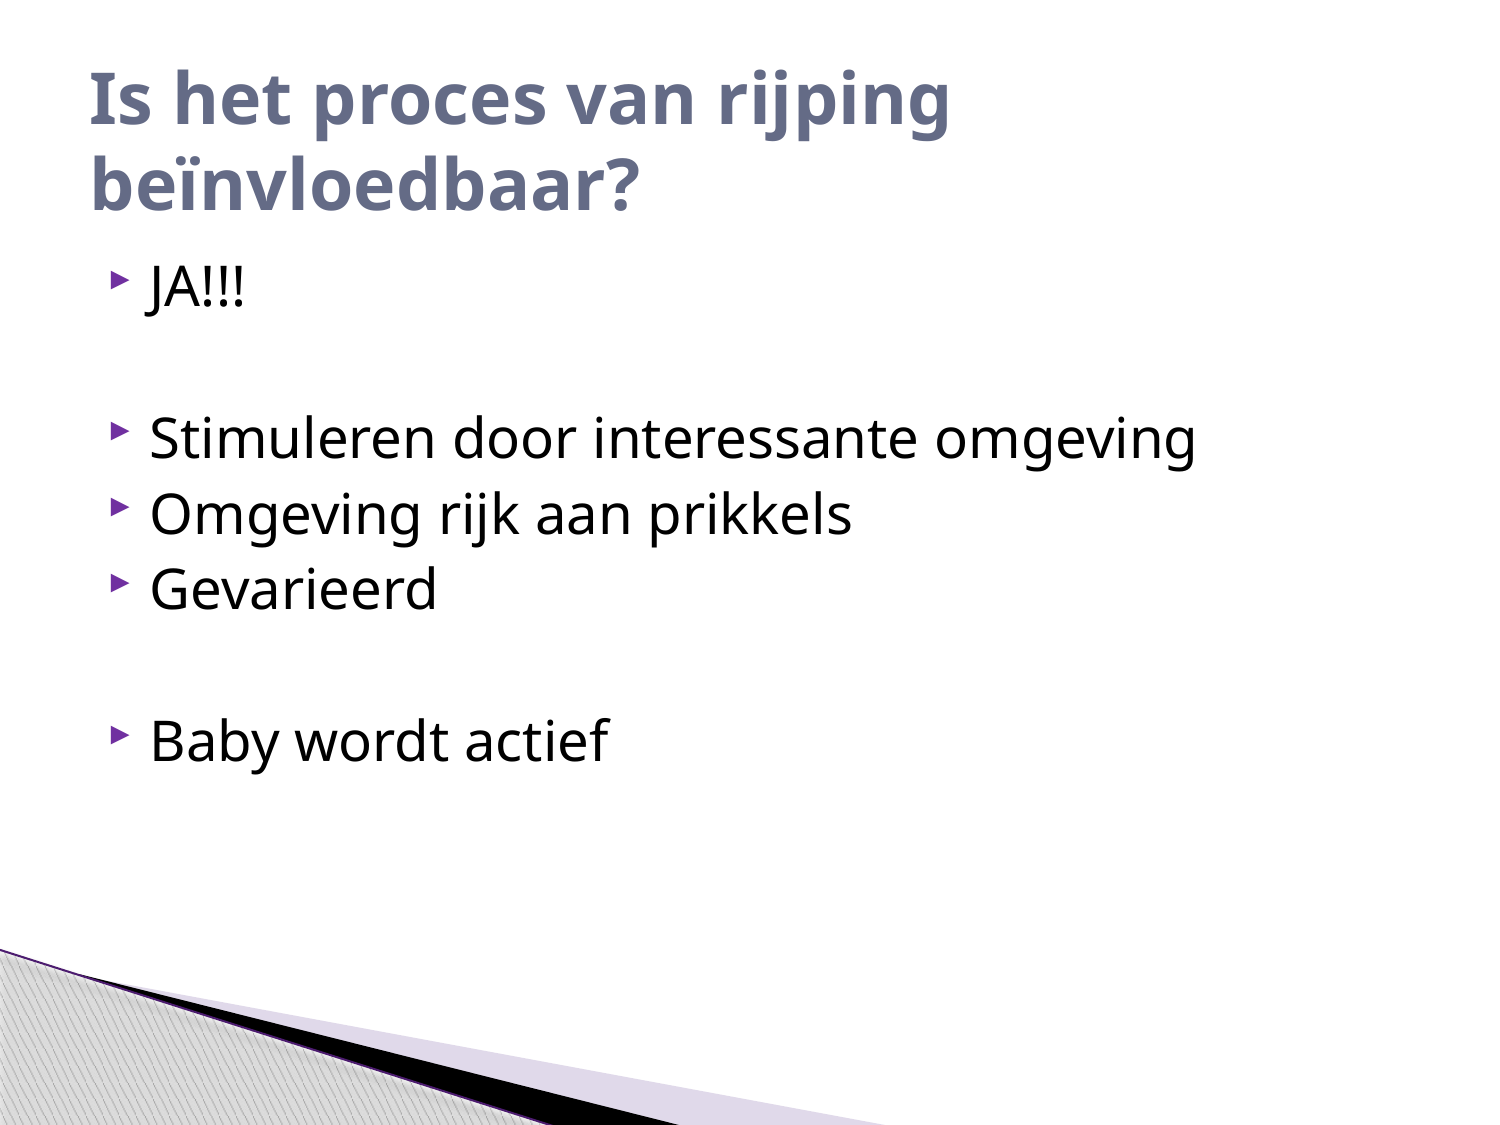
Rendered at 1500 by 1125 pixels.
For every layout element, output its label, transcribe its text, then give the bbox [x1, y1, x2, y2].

title Is het proces van rijping beïnvloedbaar? [75, 45, 1425, 233]
list JA!!! Stimuleren door interessante omgeving Omgeving rijk aan prikkels Gevarieerd Baby wordt actief [75, 243, 1425, 986]
